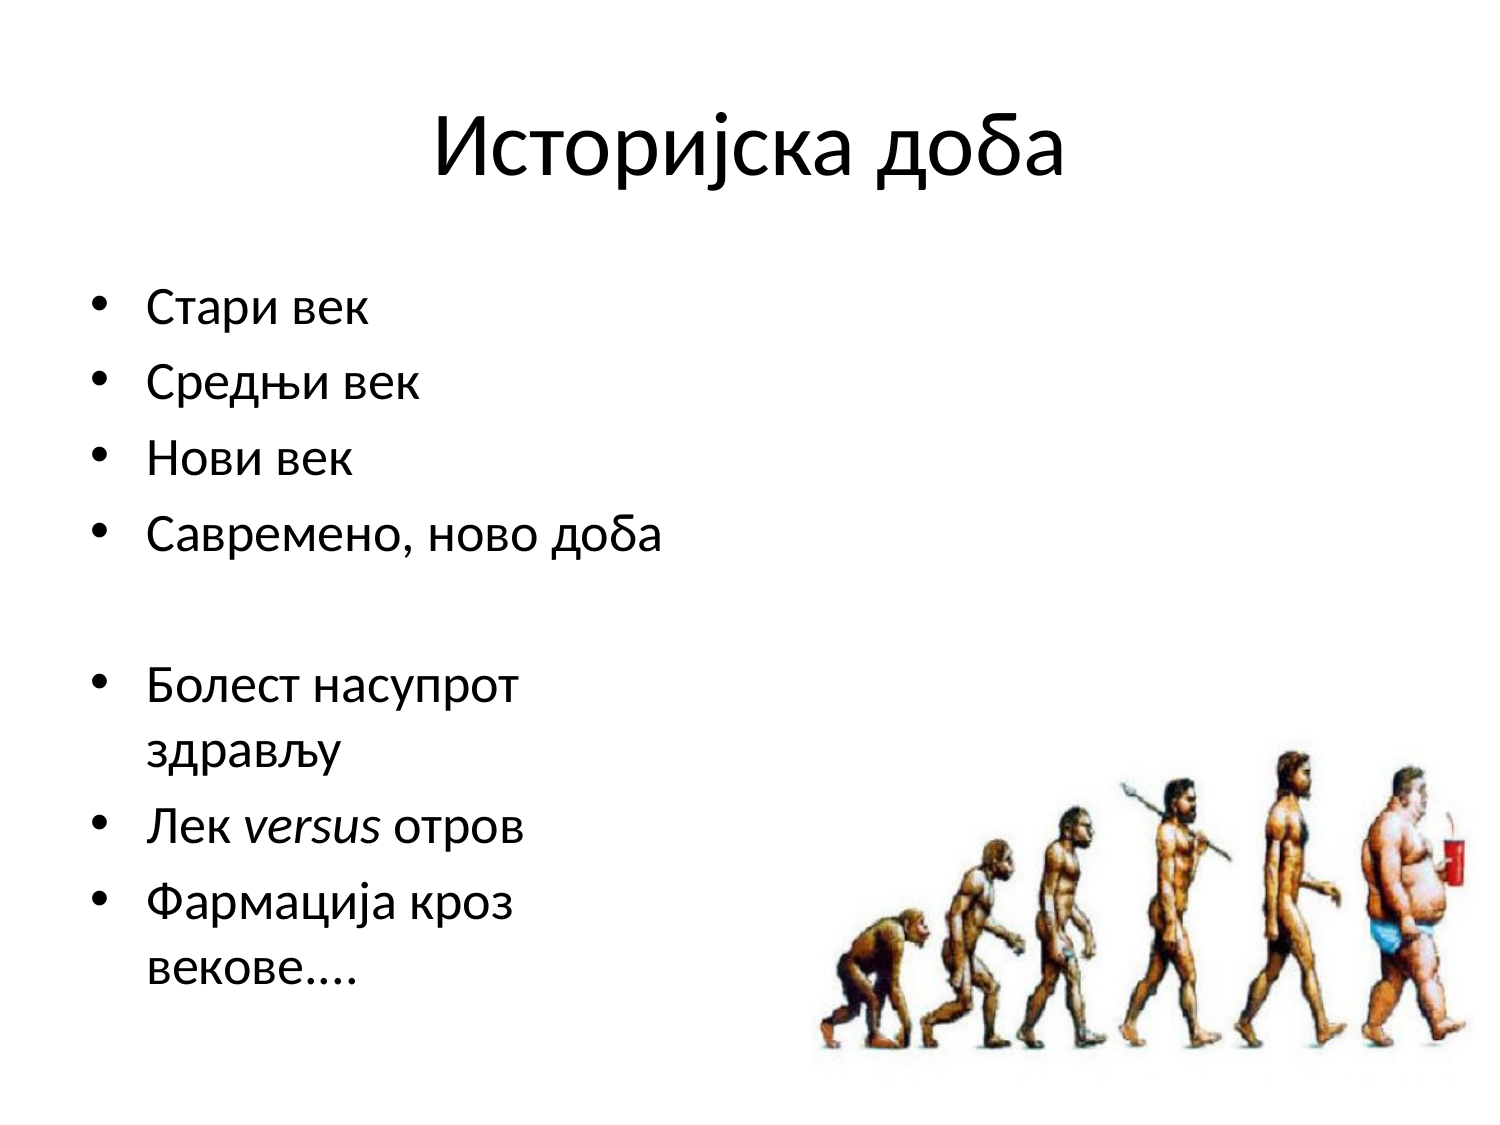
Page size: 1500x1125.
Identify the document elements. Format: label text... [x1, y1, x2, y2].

list Стари век Средњи век Нови век Савремено, ново доба Болест насупрот здрављу Лек versus отров Фармација кроз векове.... [75, 262, 738, 1005]
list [812, 699, 1476, 1083]
title Историјска доба [75, 45, 1425, 233]
